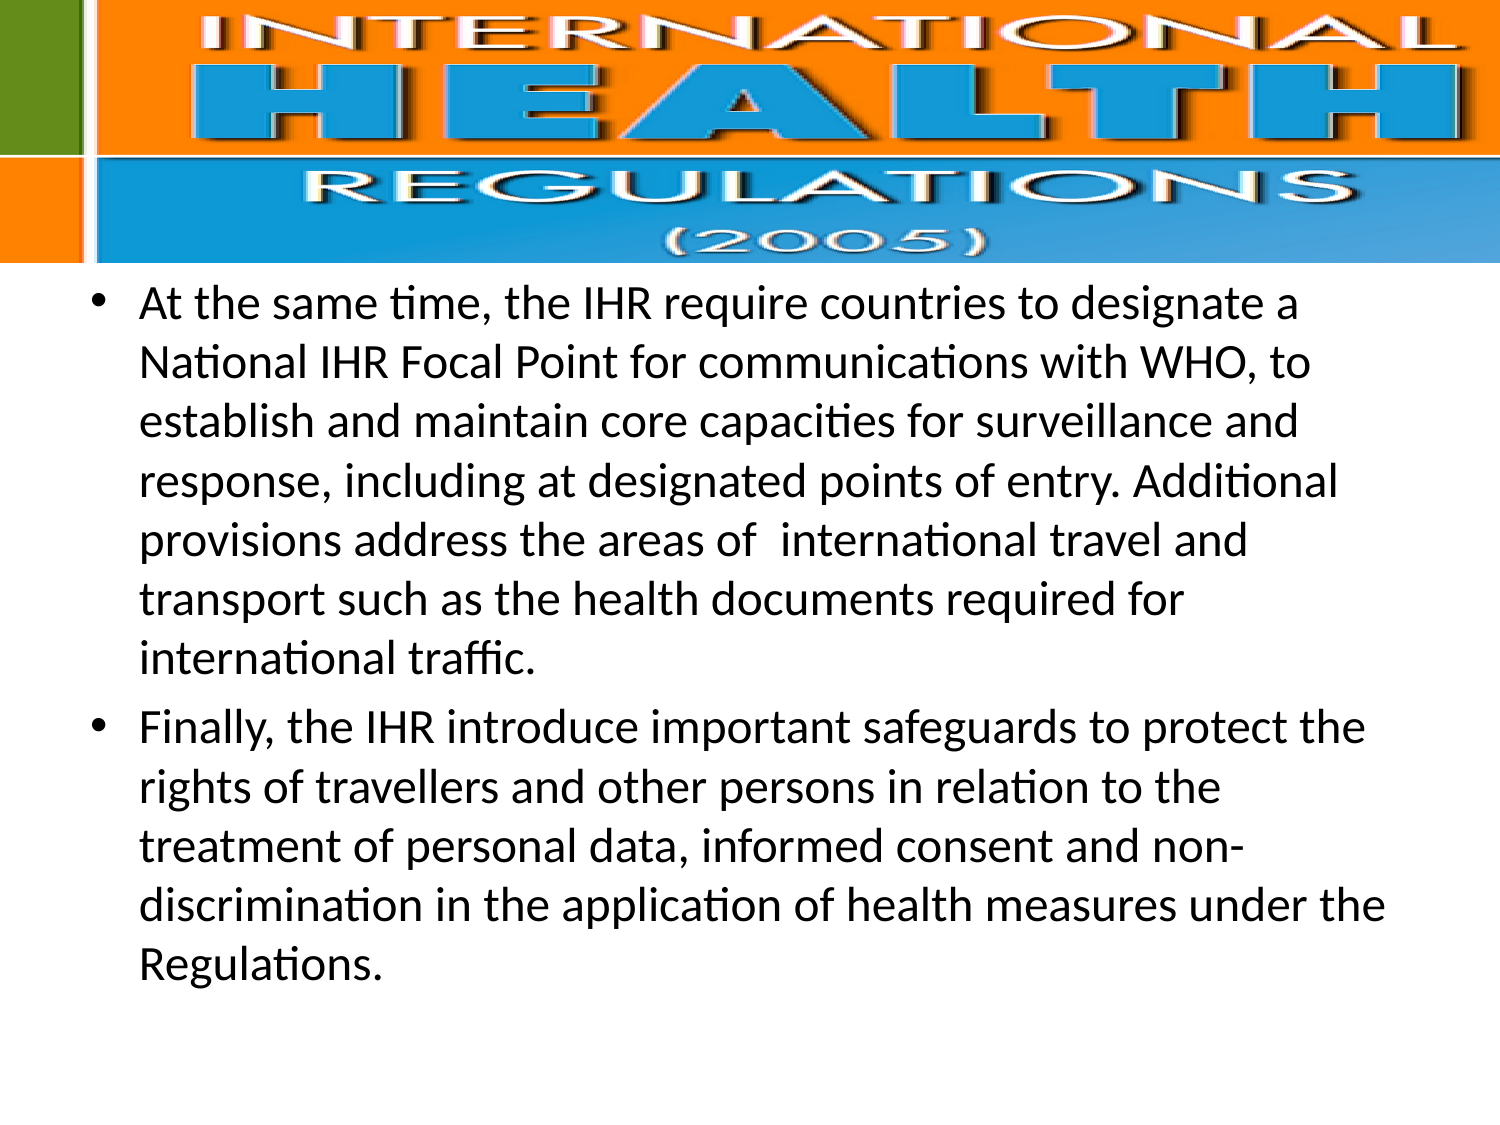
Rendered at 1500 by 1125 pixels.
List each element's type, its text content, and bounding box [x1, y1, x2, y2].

picture [611, 170, 704, 203]
picture [327, 160, 1500, 263]
list At the same time, the IHR require countries to designate a National IHR Focal Point for communications with WHO, to establish and maintain core capacities for surveillance and response, including at designated points of entry. Additional provisions address the areas of international travel and transport such as the health documents required for international traffic. Finally, the IHR introduce important safeguards to protect the rights of travellers and other persons in relation to the treatment of personal data, informed consent and non-discrimination in the application of health measures under the Regulations. [75, 272, 1425, 1005]
picture [304, 170, 380, 201]
picture [394, 170, 464, 201]
picture [0, 0, 1500, 263]
picture [476, 171, 597, 203]
